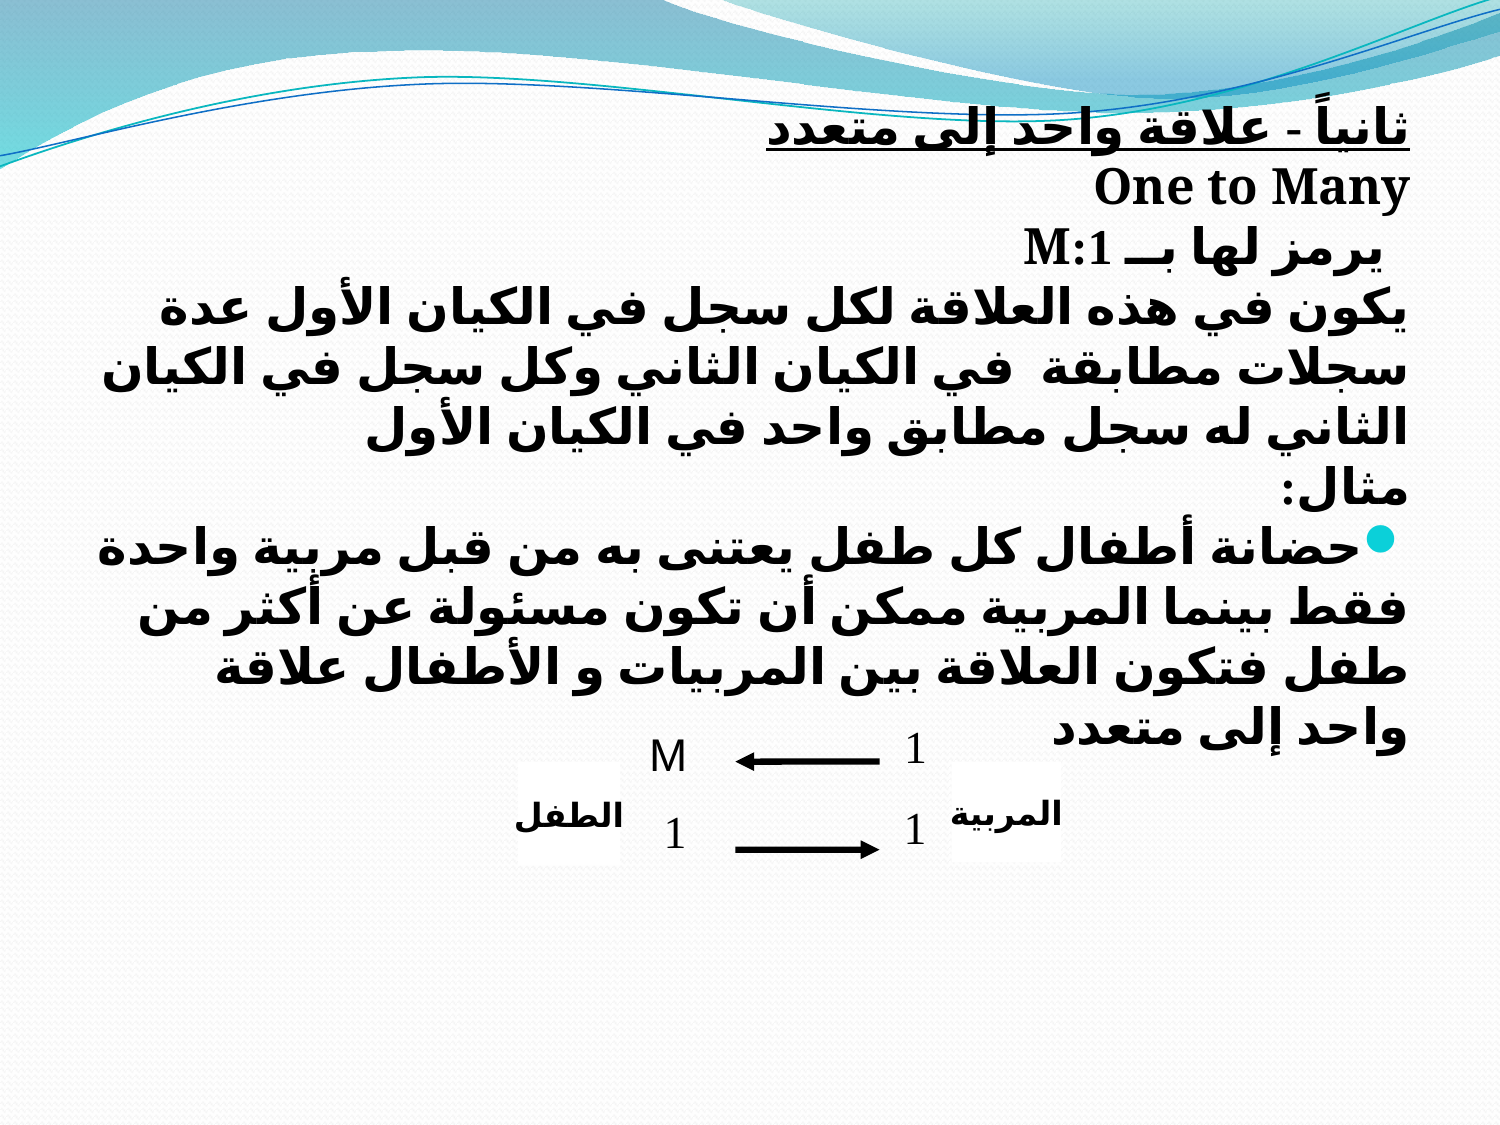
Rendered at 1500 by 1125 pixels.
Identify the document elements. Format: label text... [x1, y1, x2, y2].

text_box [374, 712, 1241, 867]
list ثانياً - علاقة واحد إلى متعدد One to Many يرمز لها بــ 1:M يكون في هذه العلاقة لكل سجل في الكيان الأول عدة سجلات مطابقة في الكيان الثاني وكل سجل في الكيان الثاني له سجل مطابق واحد في الكيان الأول مثال: حضانة أطفال كل طفل يعتنى به من قبل مربية واحدة فقط بينما المربية ممكن أن تكون مسئولة عن أكثر من طفل فتكون العلاقة بين المربيات و الأطفال علاقة واحد إلى متعدد [75, 87, 1425, 1005]
